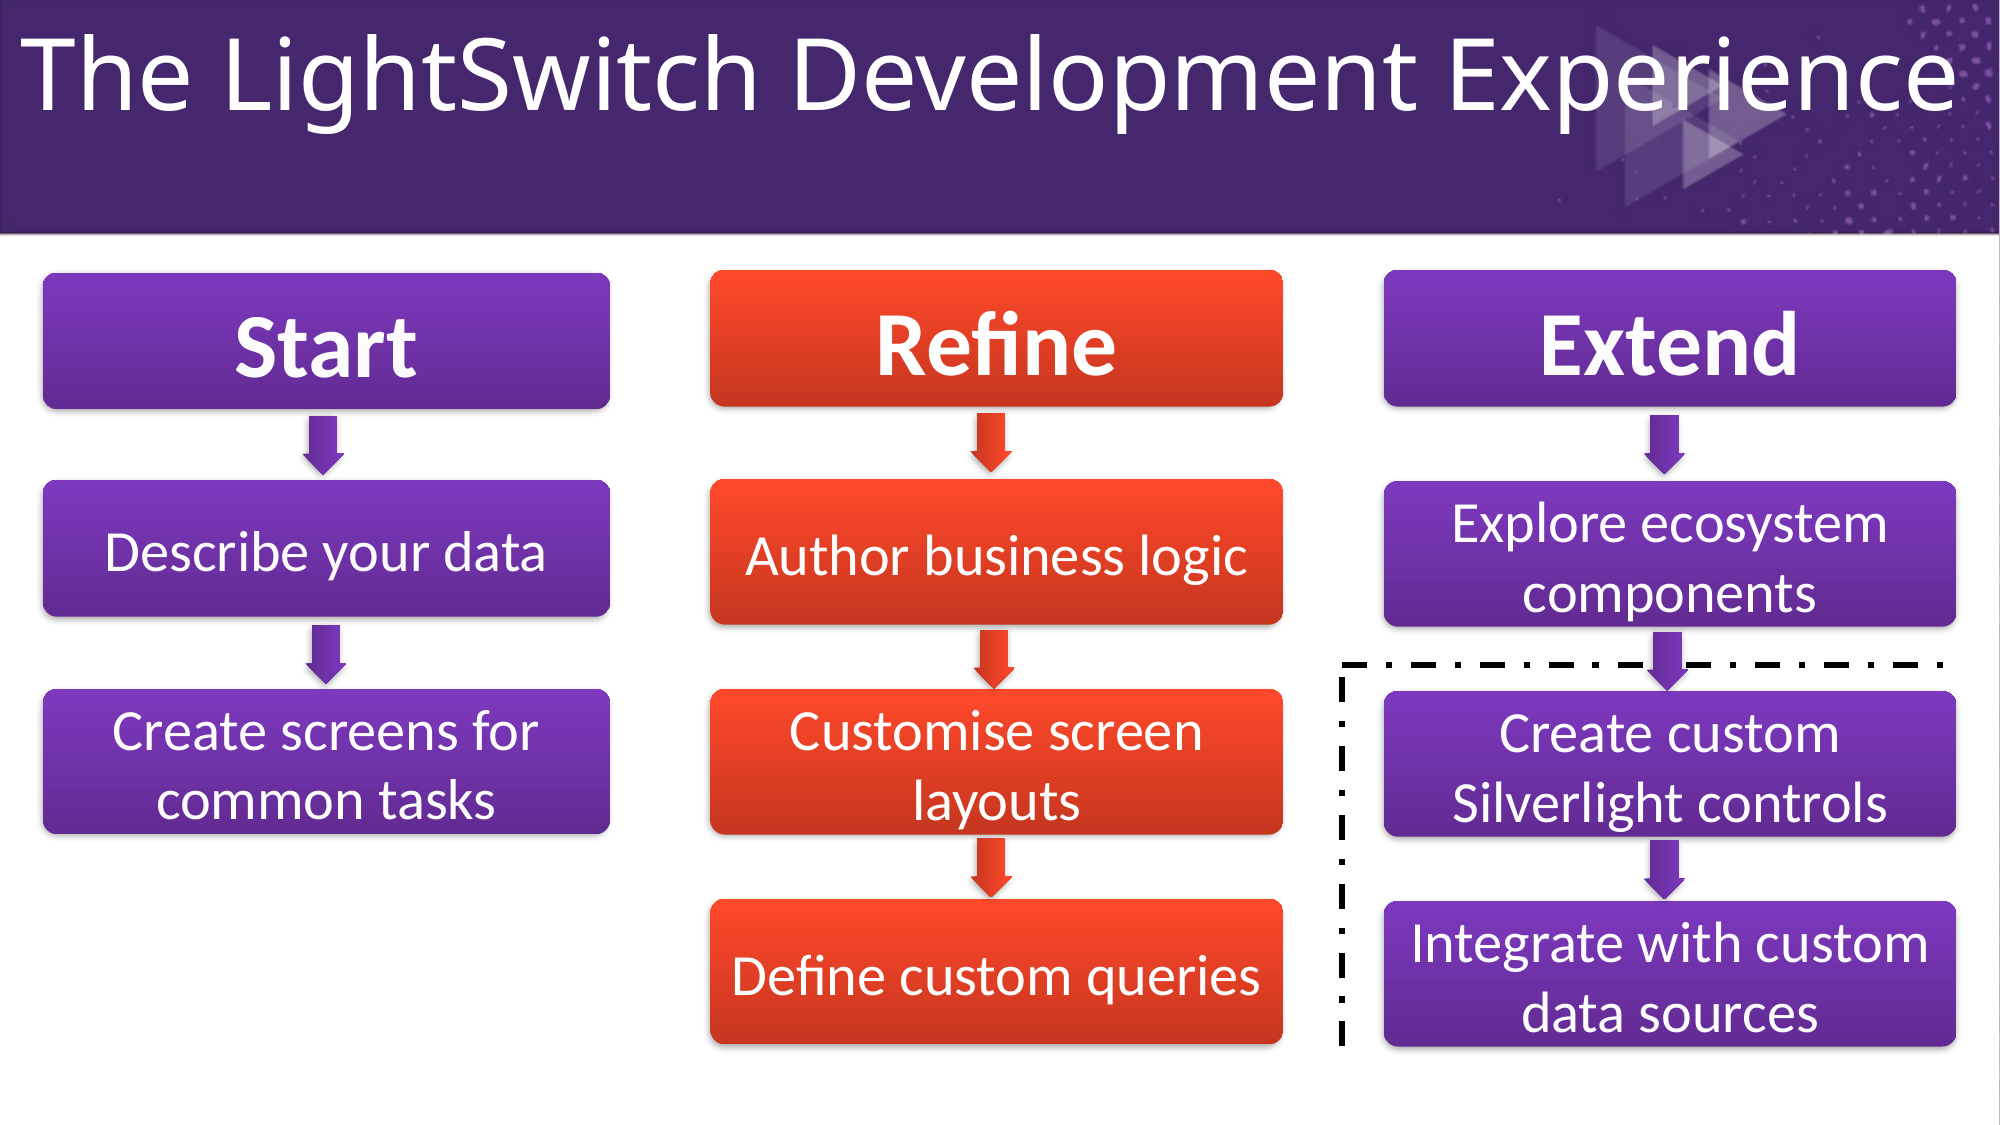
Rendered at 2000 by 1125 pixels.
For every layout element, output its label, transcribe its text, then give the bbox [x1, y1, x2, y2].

text_box [1643, 415, 1685, 475]
text_box Extend [1383, 270, 1957, 407]
text_box [302, 415, 344, 475]
text_box [1653, 631, 1682, 663]
text_box Refine [710, 270, 1284, 407]
text_box Explore ecosystem components [1383, 481, 1957, 627]
text_box [970, 838, 1012, 898]
text_box [970, 413, 1012, 473]
text_box Define custom queries [710, 898, 1284, 1045]
text_box Customise screen layouts [710, 689, 1284, 835]
text_box Author business logic [710, 479, 1284, 625]
text_box Create custom Silverlight controls [1383, 691, 1957, 837]
text_box Start [42, 272, 611, 410]
text_box [305, 624, 347, 684]
picture [0, 0, 2000, 1125]
text_box [973, 629, 1015, 689]
text_box Create screens for common tasks [42, 689, 611, 835]
text_box Integrate with custom data sources [1383, 901, 1957, 1047]
text_box [1648, 672, 1686, 691]
text_box [1643, 840, 1685, 900]
title The LightSwitch Development Experience [0, 0, 1999, 181]
text_box Describe your data [42, 479, 611, 617]
